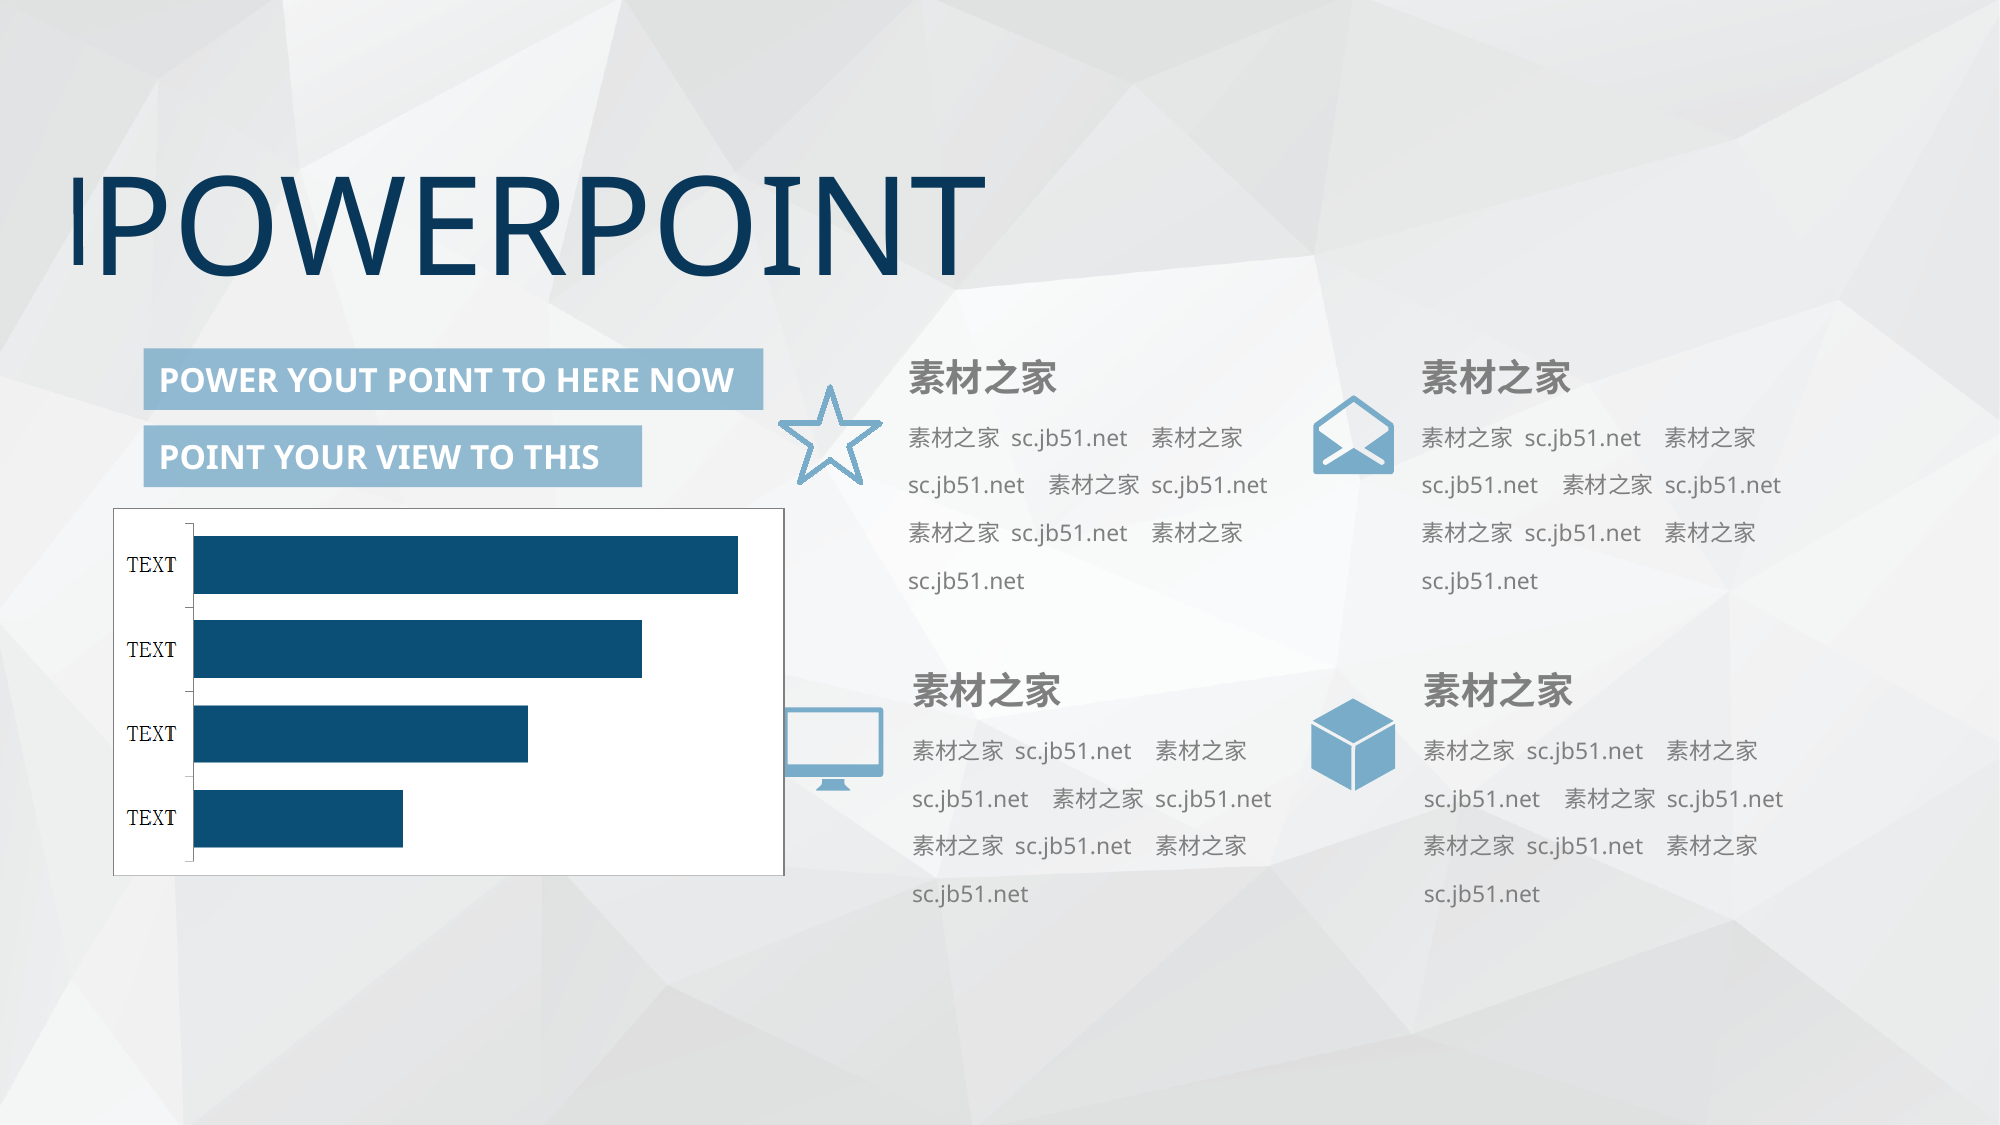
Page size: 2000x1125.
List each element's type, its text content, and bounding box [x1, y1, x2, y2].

text_box [1312, 698, 1394, 744]
picture [0, 0, 2000, 1125]
text_box [1313, 395, 1394, 475]
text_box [1406, 346, 1814, 653]
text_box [1408, 659, 1816, 918]
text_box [897, 659, 1304, 966]
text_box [893, 346, 1301, 653]
text_box POINT YOUR VIEW TO THIS [143, 425, 643, 488]
text_box POWER YOUT POINT TO HERE NOW [143, 348, 764, 410]
text_box [788, 707, 884, 777]
text_box [778, 384, 883, 485]
text_box [1311, 723, 1352, 791]
text_box POWERPOINT [75, 130, 1003, 310]
text_box [1355, 723, 1396, 791]
text_box [815, 779, 851, 791]
